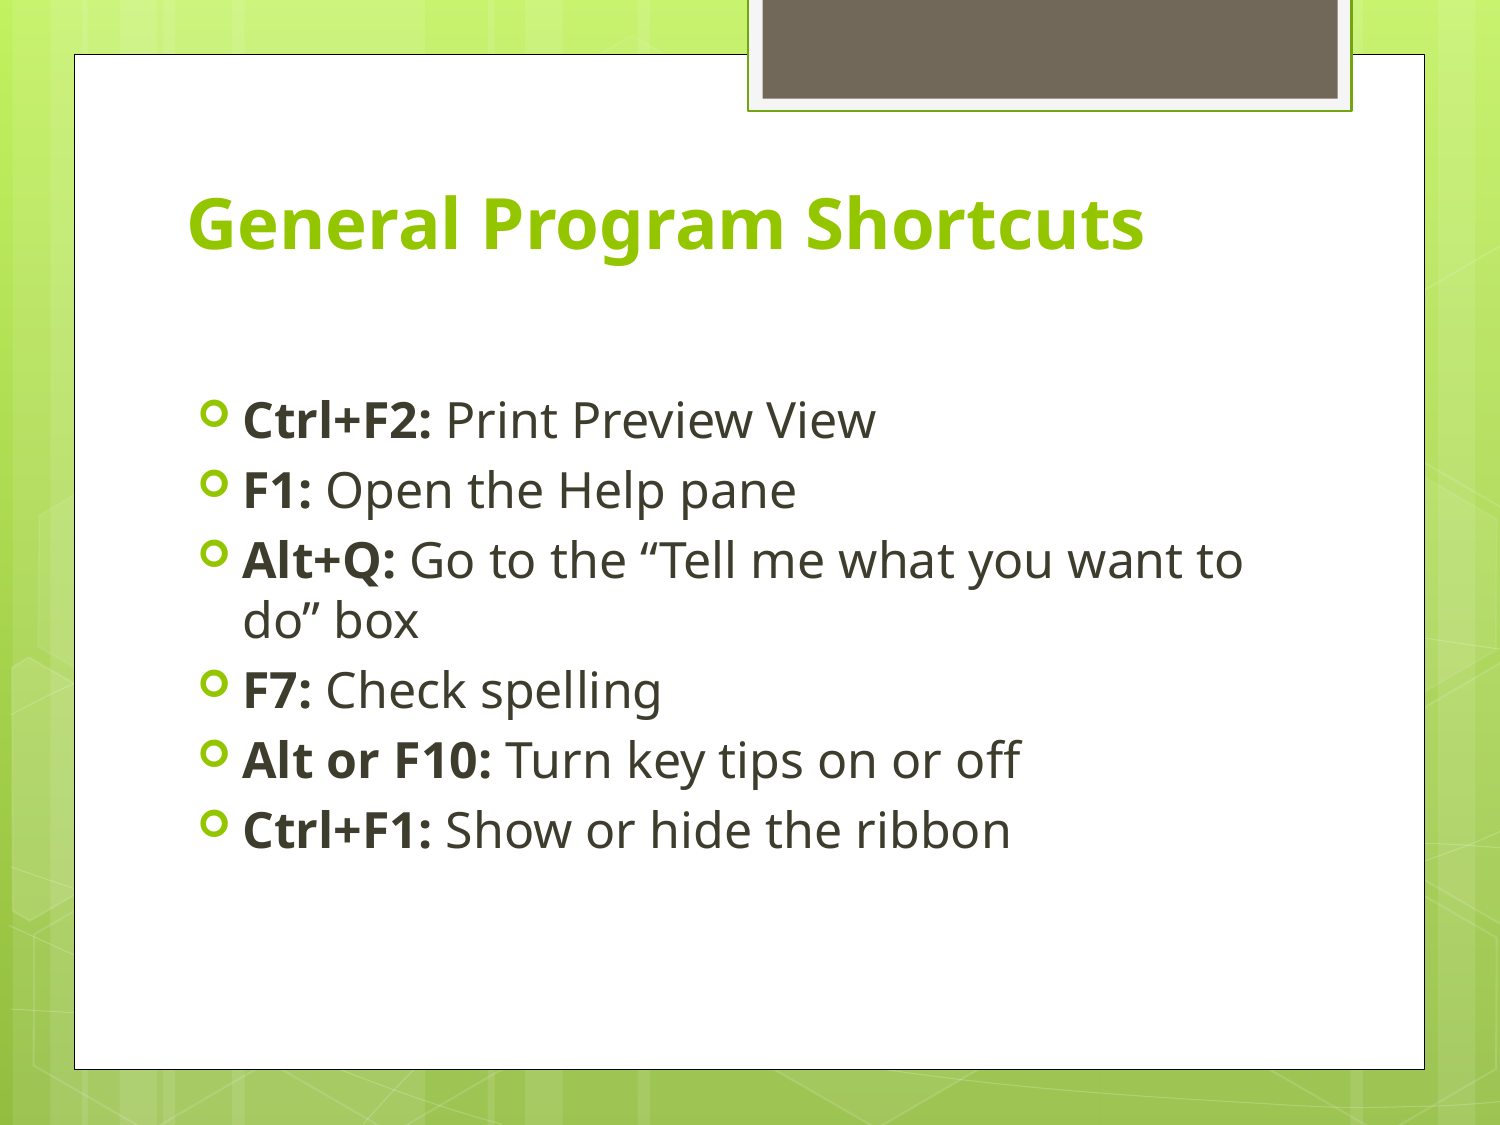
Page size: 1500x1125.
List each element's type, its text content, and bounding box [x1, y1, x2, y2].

title General Program Shortcuts [171, 168, 1324, 357]
list Ctrl+F2: Print Preview View F1: Open the Help pane Alt+Q: Go to the “Tell me what you want to do” box F7: Check spelling Alt or F10: Turn key tips on or off Ctrl+F1: Show or hide the ribbon [171, 381, 1283, 957]
